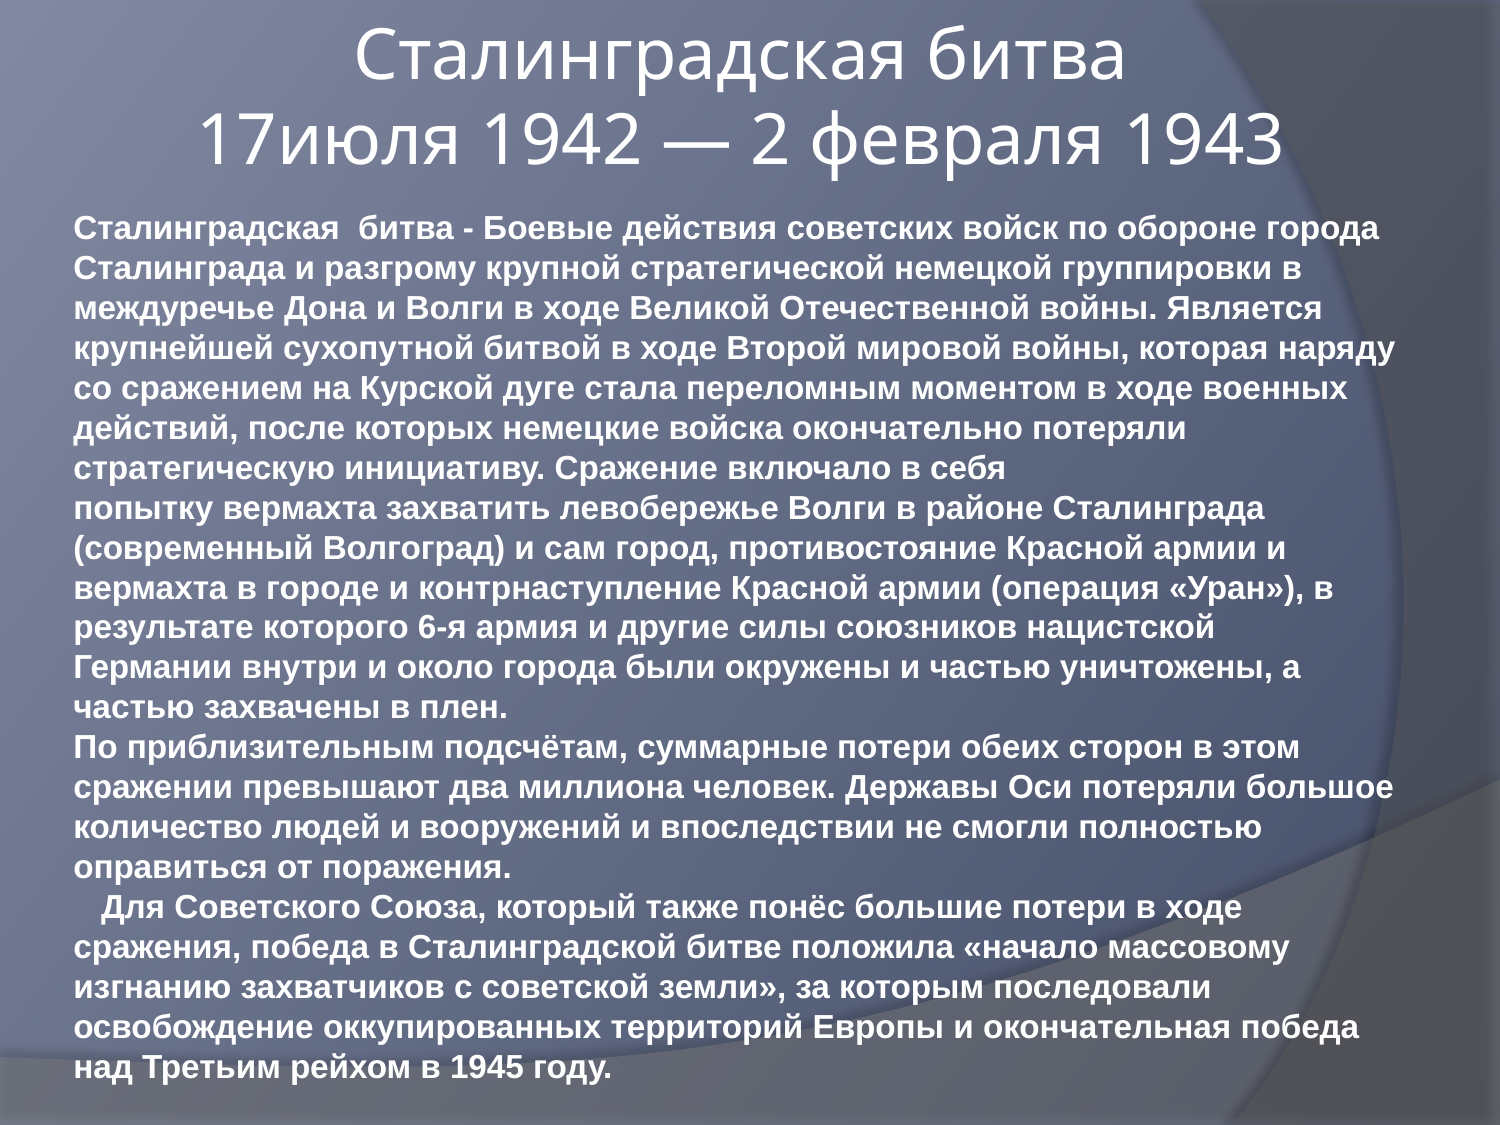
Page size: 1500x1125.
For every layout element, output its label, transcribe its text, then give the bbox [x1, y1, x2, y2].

title Сталинградская битва 17июля 1942 — 2 февраля 1943 [128, 0, 1354, 188]
text_box Сталинградская битва - Боевые действия советских войск по обороне города Сталинграда и разгрому крупной стратегической немецкой группировки в междуречье Дона и Волги в ходе Великой Отечественной войны. Является крупнейшей сухопутной битвой в ходе Второй мировой войны, которая наряду со сражением на Курской дуге стала переломным моментом в ходе военных действий, после которых немецкие войска окончательно потеряли стратегическую инициативу. Сражение включало в себя попытку вермахта захватить левобережье Волги в районе Сталинграда (современный Волгоград) и сам город, противостояние Красной армии и вермахта в городе и контрнаступление Красной армии (операция «Уран»), в результате которого 6-я армия и другие силы союзников нацистской Германии внутри и около города были окружены и частью уничтожены, а частью захвачены в плен. По приблизительным подсчётам, суммарные потери обеих сторон в этом сражении превышают два миллиона человек. Державы Оси потеряли большое количество людей и вооружений и впоследствии не смогли полностью оправиться от поражения. Для Советского Союза, который также понёс большие потери в ходе сражения, победа в Сталинградской битве положила «начало массовому изгнанию захватчиков с советской земли», за которым последовали освобождение оккупированных территорий Европы и окончательная победа над Третьим рейхом в 1945 году. [58, 199, 1430, 1125]
